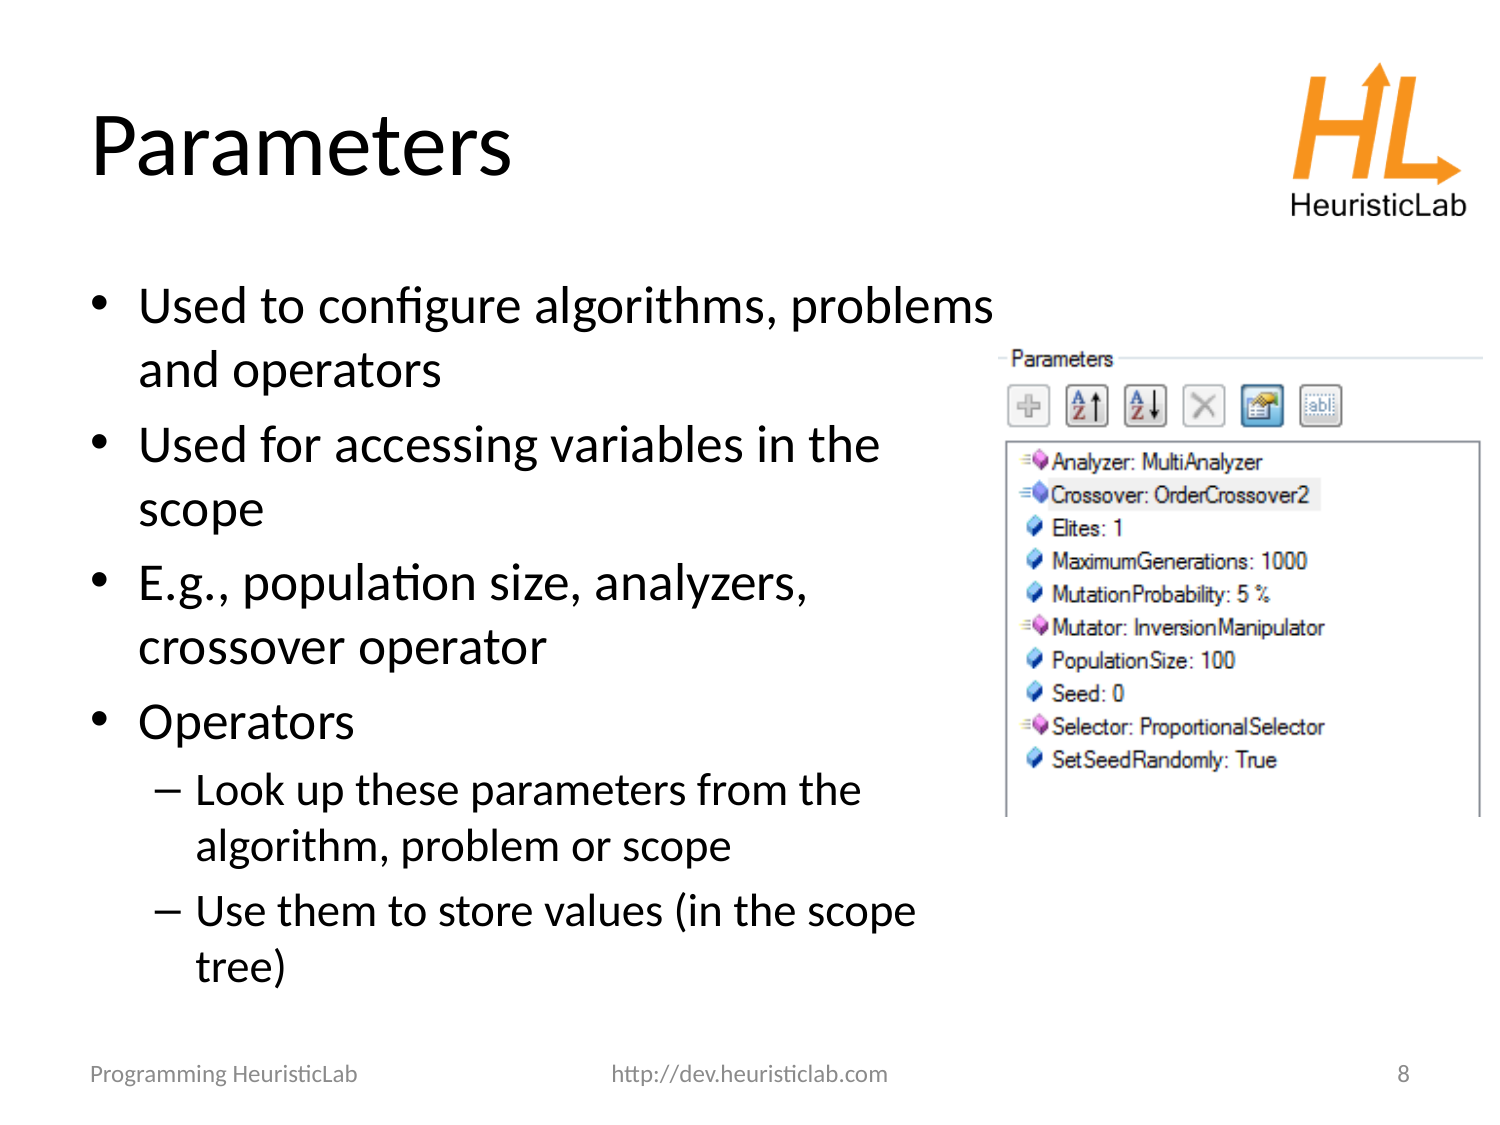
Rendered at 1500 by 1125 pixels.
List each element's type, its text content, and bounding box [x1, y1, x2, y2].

picture [997, 337, 1483, 817]
title Parameters [75, 45, 1282, 233]
footer http://dev.heuristiclab.com [512, 1042, 988, 1103]
slide_number Programming HeuristicLab [75, 1042, 425, 1103]
list Used to configure algorithms, problems and operators Used for accessing variables in the scope E.g., population size, analyzers, crossover operator Operators Look up these parameters from the algorithm, problem or scope Use them to store values (in the scope tree) [75, 262, 1022, 1005]
picture [1281, 27, 1474, 244]
slide_number 8 [1074, 1042, 1425, 1103]
